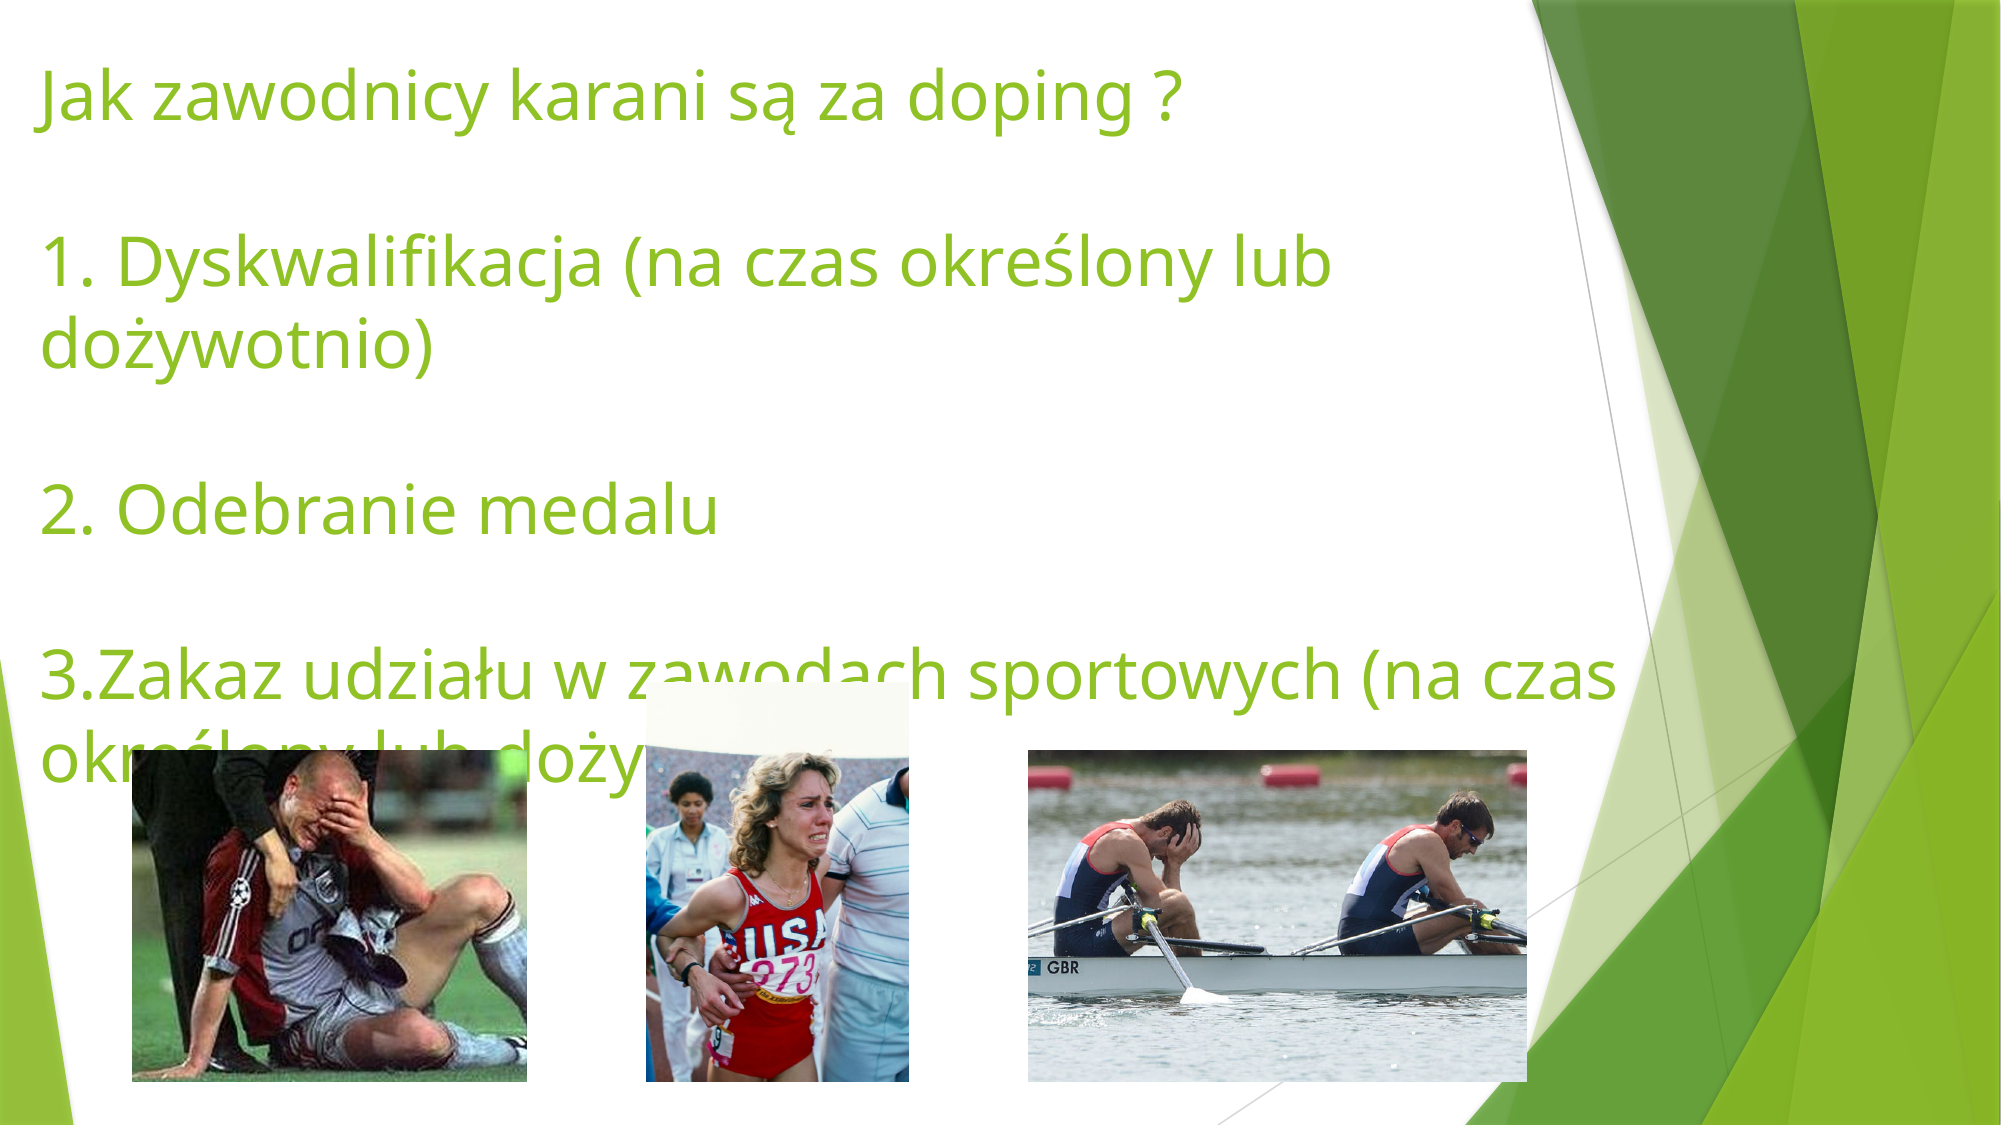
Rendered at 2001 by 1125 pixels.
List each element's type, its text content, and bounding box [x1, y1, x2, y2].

title Jak zawodnicy karani są za doping ? 1. Dyskwalifikacja (na czas określony lub dożywotnio) 2. Odebranie medalu 3.Zakaz udziału w zawodach sportowych (na czas określony lub dożywotnio) [24, 44, 1711, 977]
picture [645, 682, 909, 1083]
picture [131, 749, 527, 1083]
picture [1028, 750, 1527, 1083]
